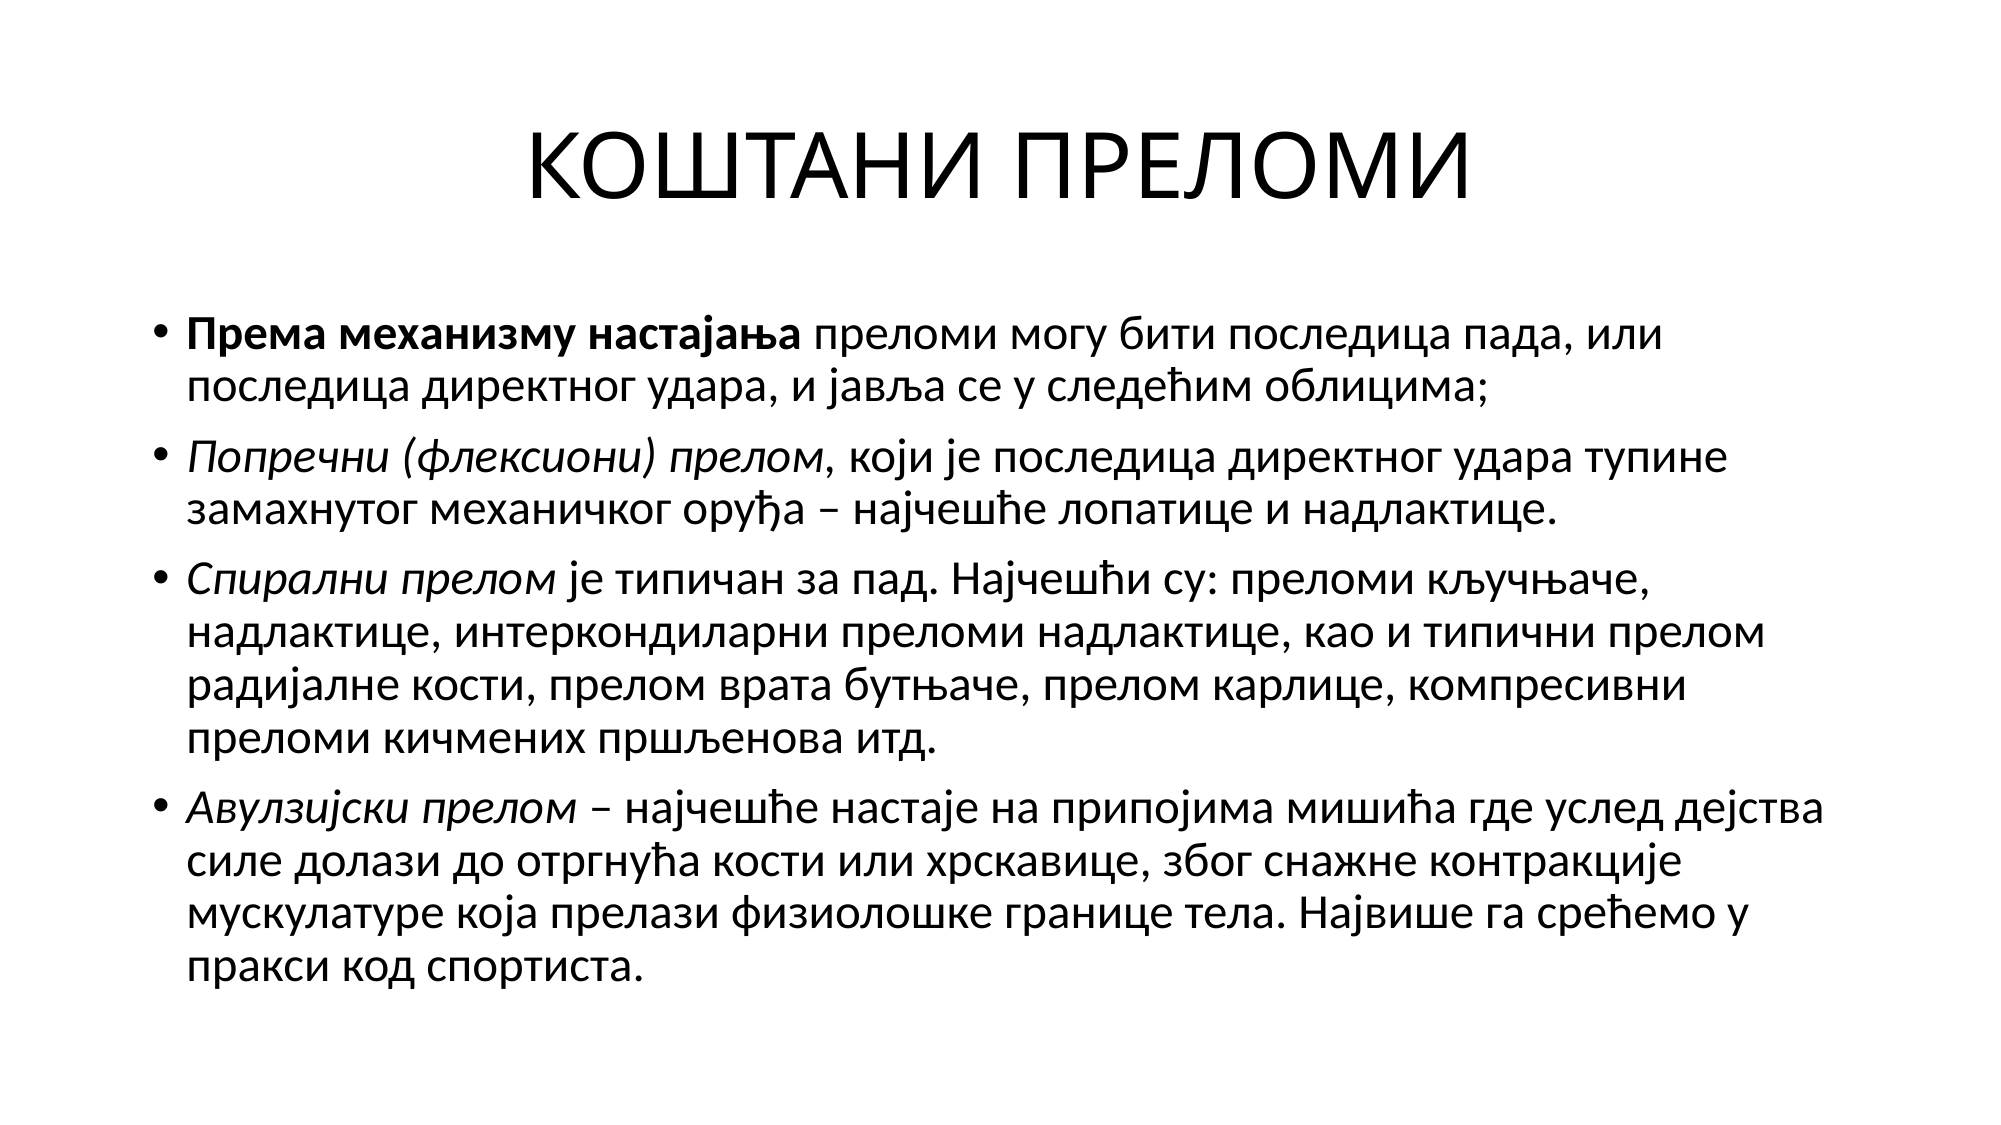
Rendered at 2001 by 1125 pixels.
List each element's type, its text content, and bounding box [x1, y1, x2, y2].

title КОШТАНИ ПРЕЛОМИ [137, 59, 1863, 278]
list Према механизму настајања преломи могу бити последица пада, или последица директног удара, и јавља се у следећим облицима; Попречни (флексиони) прелом, који је последица директног удара тупине замахнутог механичког оруђа – најчешће лопатице и надлактице. Спирални прелом је типичан за пад. Најчешћи су: преломи кључњаче, надлактице, интеркондиларни преломи надлактице, као и типични прелом радијалне кости, прелом врата бутњаче, прелом карлице, компресивни преломи кичмених пршљенова итд. Авулзијски прелом – најчешће настаје на припојима мишића где услед дејства силе долази до отргнућа кости или хрскавице, због снажне контракције мускулатуре која прелази физиолошке границе тела. Највише га срећемо у пракси код спортиста. [137, 299, 1863, 1014]
